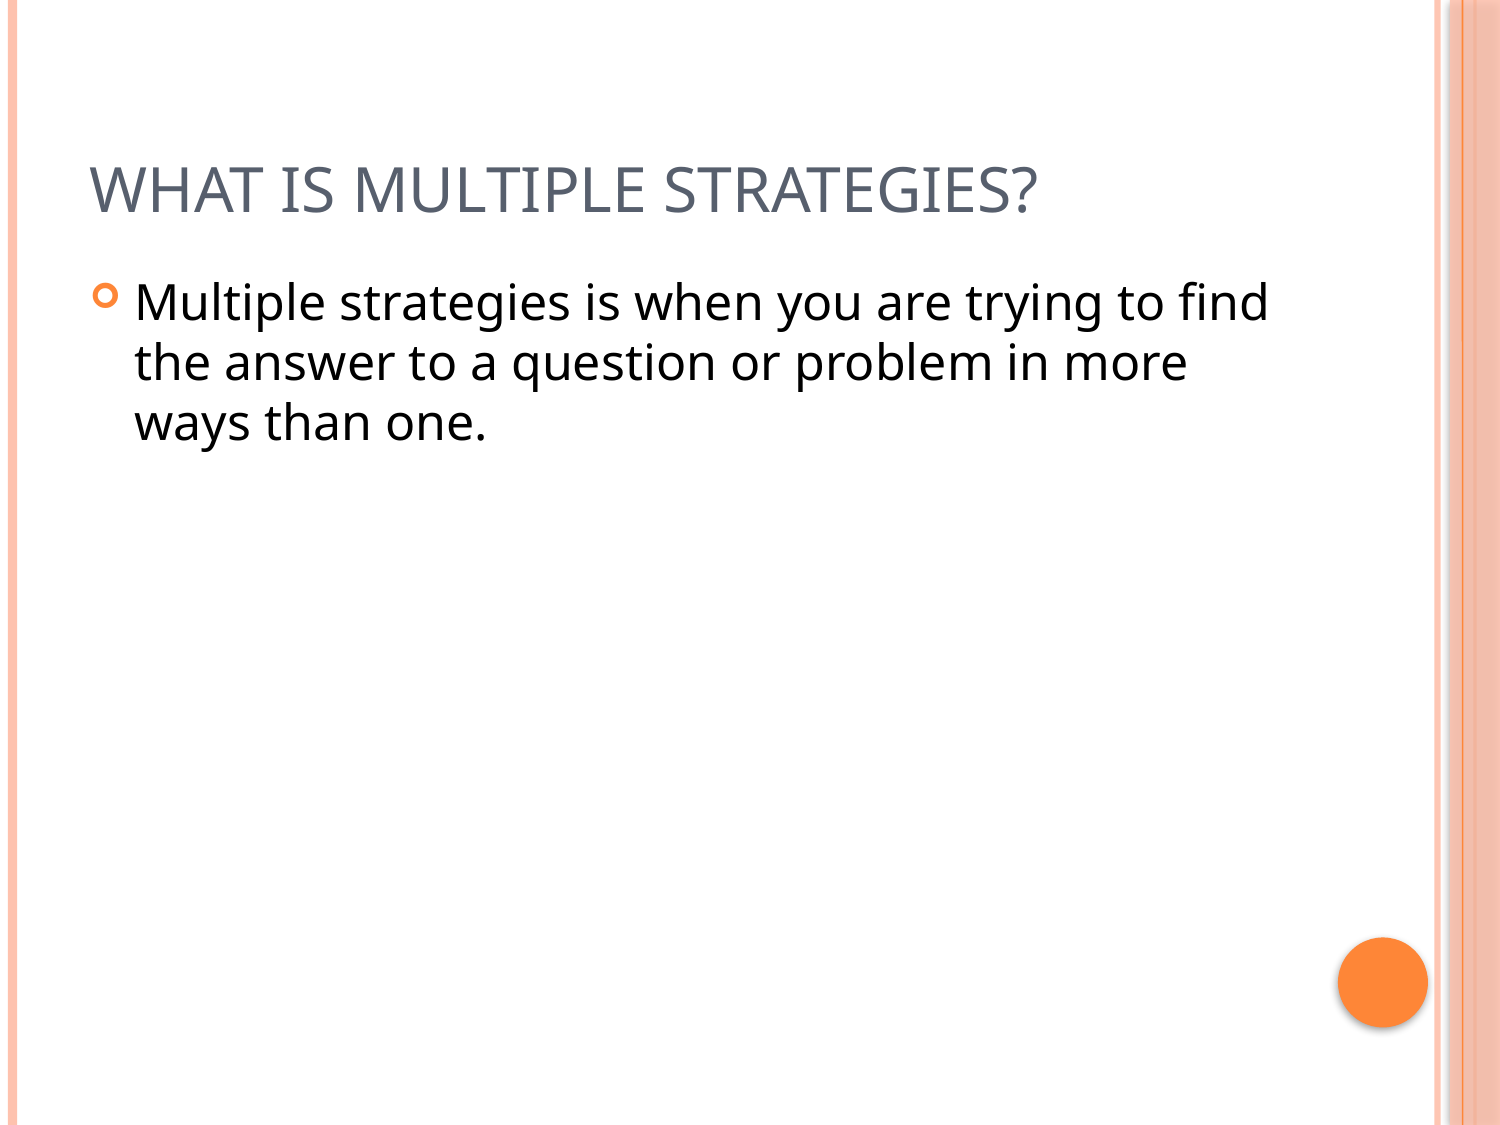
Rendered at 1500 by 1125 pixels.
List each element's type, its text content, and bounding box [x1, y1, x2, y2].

title What is Multiple Strategies? [75, 45, 1300, 233]
list Multiple strategies is when you are trying to find the answer to a question or problem in more ways than one. [75, 262, 1300, 1062]
